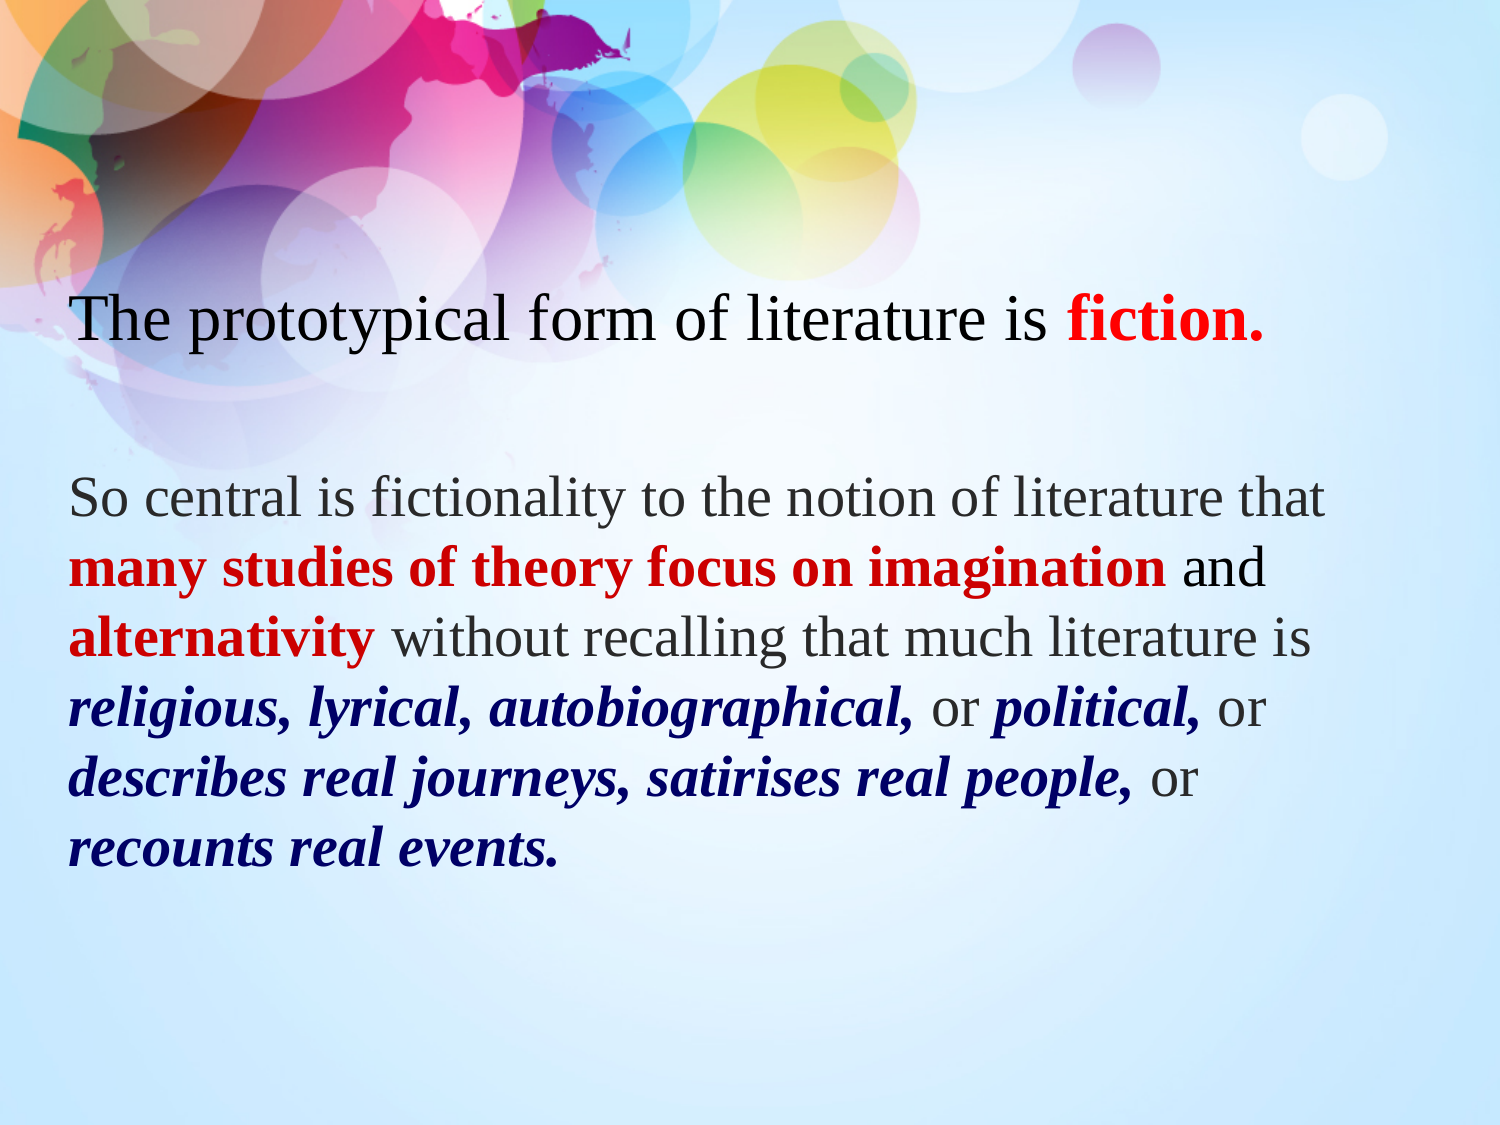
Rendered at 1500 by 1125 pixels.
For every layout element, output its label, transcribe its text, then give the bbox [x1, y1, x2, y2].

list The prototypical form of literature is fiction. So central is fictionality to the notion of literature that many studies of theory focus on imagination and alternativity without recalling that much literature is religious, lyrical, autobiographical, or political, or describes real journeys, satirises real people, or recounts real events. [52, 172, 1436, 1088]
picture [0, 0, 1500, 1125]
